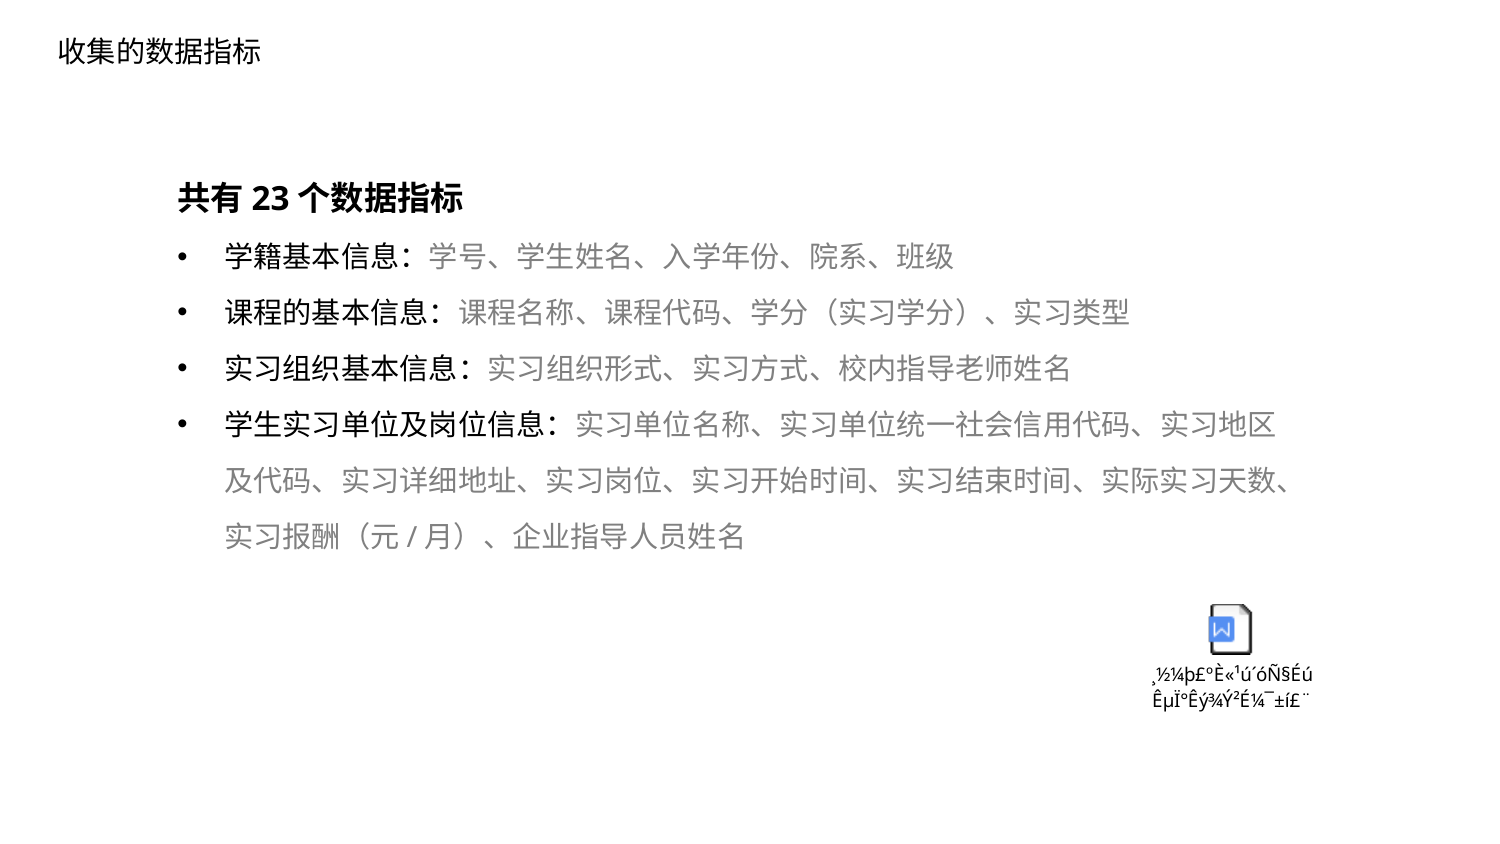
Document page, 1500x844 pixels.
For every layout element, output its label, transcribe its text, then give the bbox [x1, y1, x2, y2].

title 收集的数据指标 [42, 11, 939, 77]
text_box 共有23个数据指标 学籍基本信息：学号、学生姓名、入学年份、院系、班级 课程的基本信息：课程名称、课程代码、学分（实习学分）、实习类型 实习组织基本信息：实习组织形式、实习方式、校内指导老师姓名 学生实习单位及岗位信息：实习单位名称、实习单位统一社会信用代码、实习地区及代码、实习详细地址、实习岗位、实习开始时间、实习结束时间、实际实习天数、实习报酬（元/月）、企业指导人员姓名 [162, 150, 1312, 730]
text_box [1152, 604, 1312, 715]
